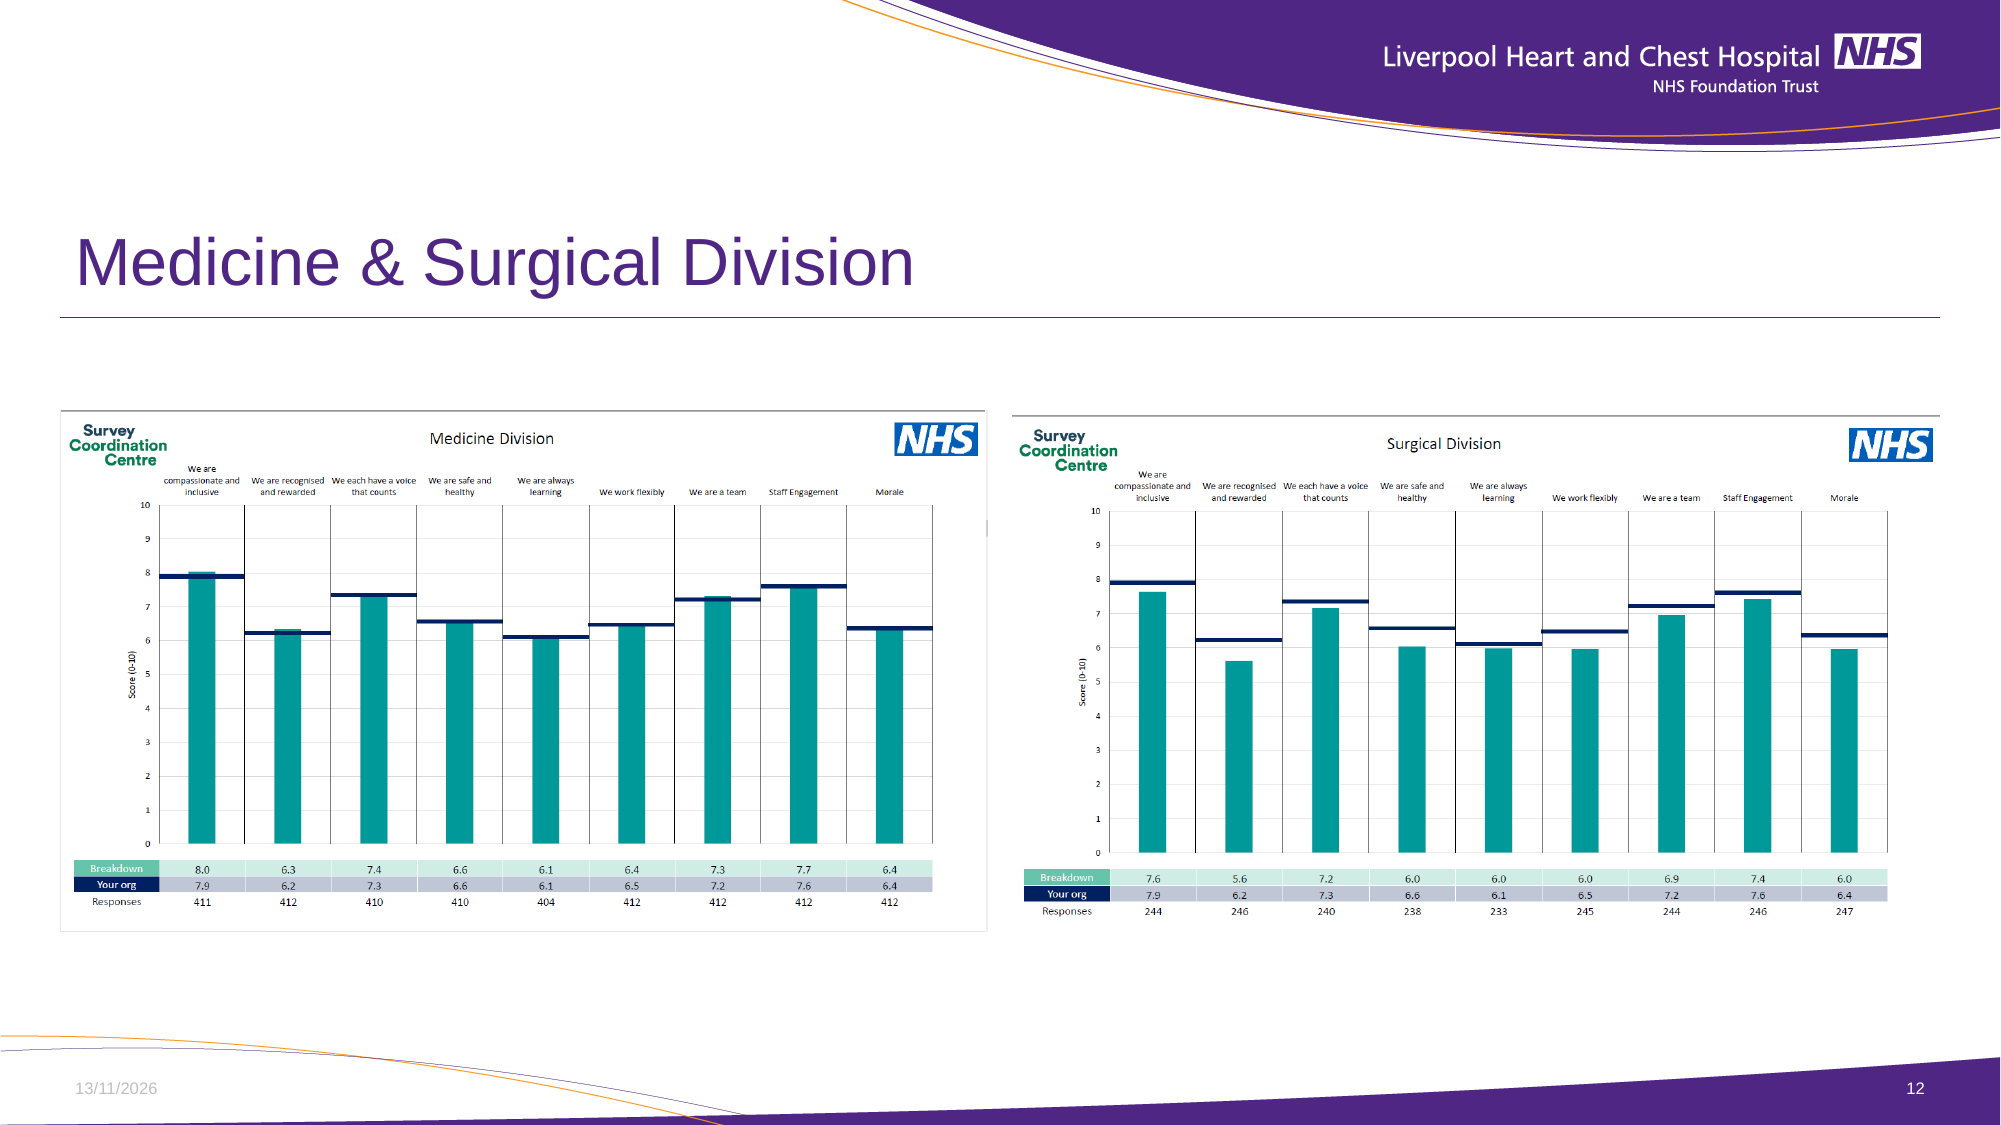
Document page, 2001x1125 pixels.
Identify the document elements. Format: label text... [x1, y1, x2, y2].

picture [0, 0, 2001, 1125]
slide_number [60, 1058, 511, 1118]
title Medicine & Surgical Division [60, 169, 1940, 308]
slide_number 12 [1489, 1058, 1940, 1118]
